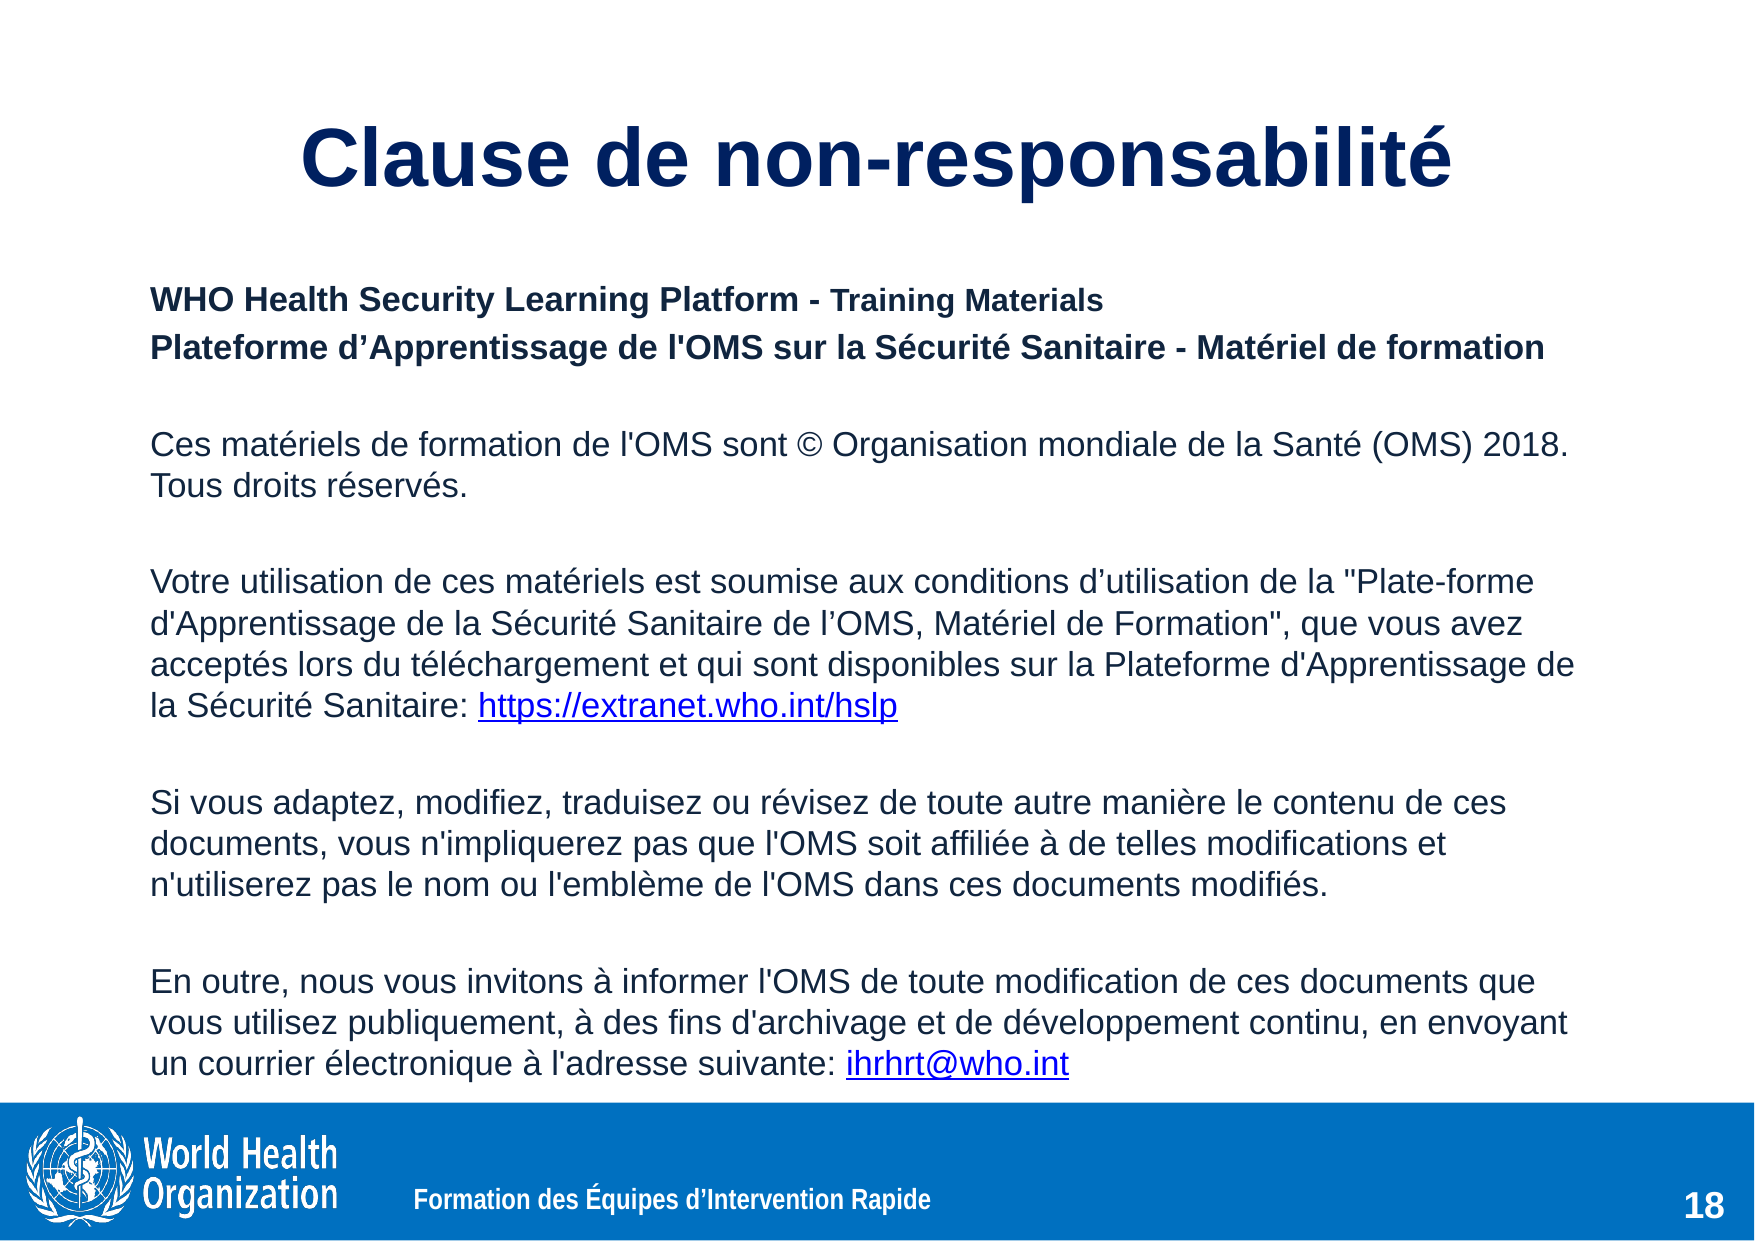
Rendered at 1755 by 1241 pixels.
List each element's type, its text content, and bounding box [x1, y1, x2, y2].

picture [25, 1116, 337, 1227]
list WHO Health Security Learning Platform - Training Materials Plateforme d’Apprentissage de l'OMS sur la Sécurité Sanitaire - Matériel de formation Ces matériels de formation de l'OMS sont © Organisation mondiale de la Santé (OMS) 2018. Tous droits réservés. Votre utilisation de ces matériels est soumise aux conditions d’utilisation de la "Plate-forme d'Apprentissage de la Sécurité Sanitaire de l’OMS, Matériel de Formation", que vous avez acceptés lors du téléchargement et qui sont disponibles sur la Plateforme d'Apprentissage de la Sécurité Sanitaire: https://extranet.who.int/hslp Si vous adaptez, modifiez, traduisez ou révisez de toute autre manière le contenu de ces documents, vous n'impliquerez pas que l'OMS soit affiliée à de telles modifications et n'utiliserez pas le nom ou l'emblème de l'OMS dans ces documents modifiés. En outre, nous vous invitons à informer l'OMS de toute modification de ces documents que vous utilisez publiquement, à des fins d'archivage et de développement continu, en envoyant un courrier électronique à l'adresse suivante: ihrhrt@who.int [132, 268, 1622, 1087]
title Clause de non-responsabilité [87, 49, 1667, 257]
